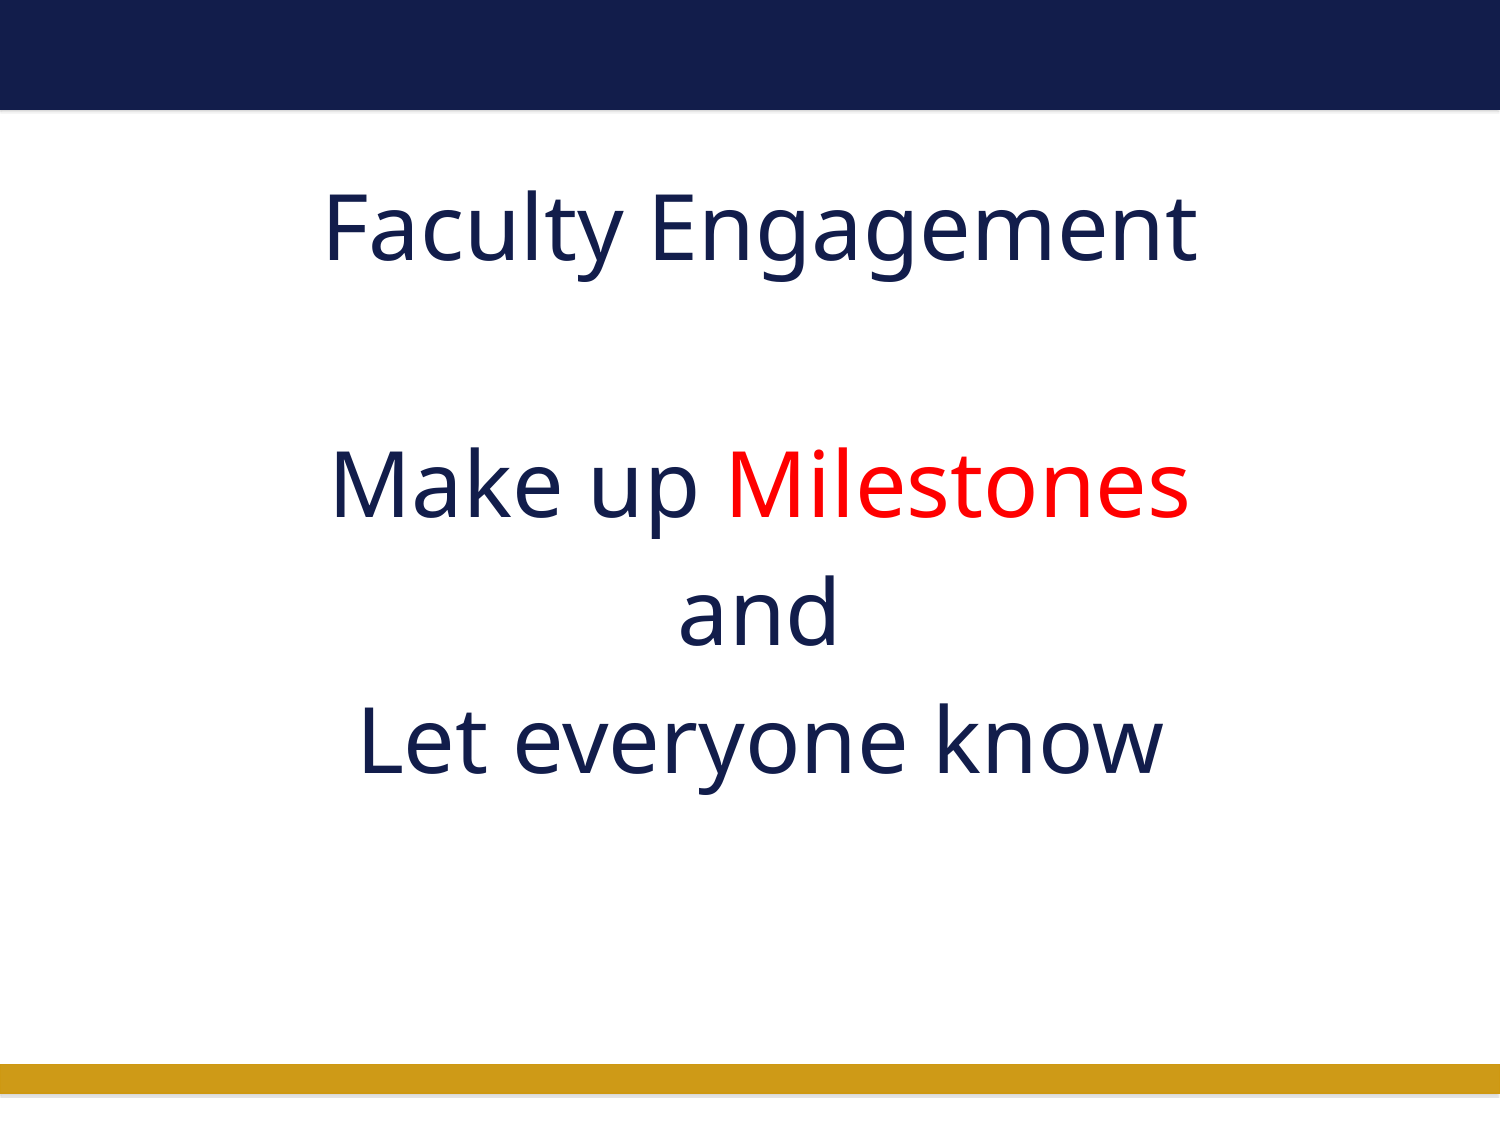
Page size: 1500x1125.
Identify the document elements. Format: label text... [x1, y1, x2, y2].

list Make up Milestones and Let everyone know [95, 418, 1425, 565]
title Faculty Engagement [95, 109, 1425, 339]
